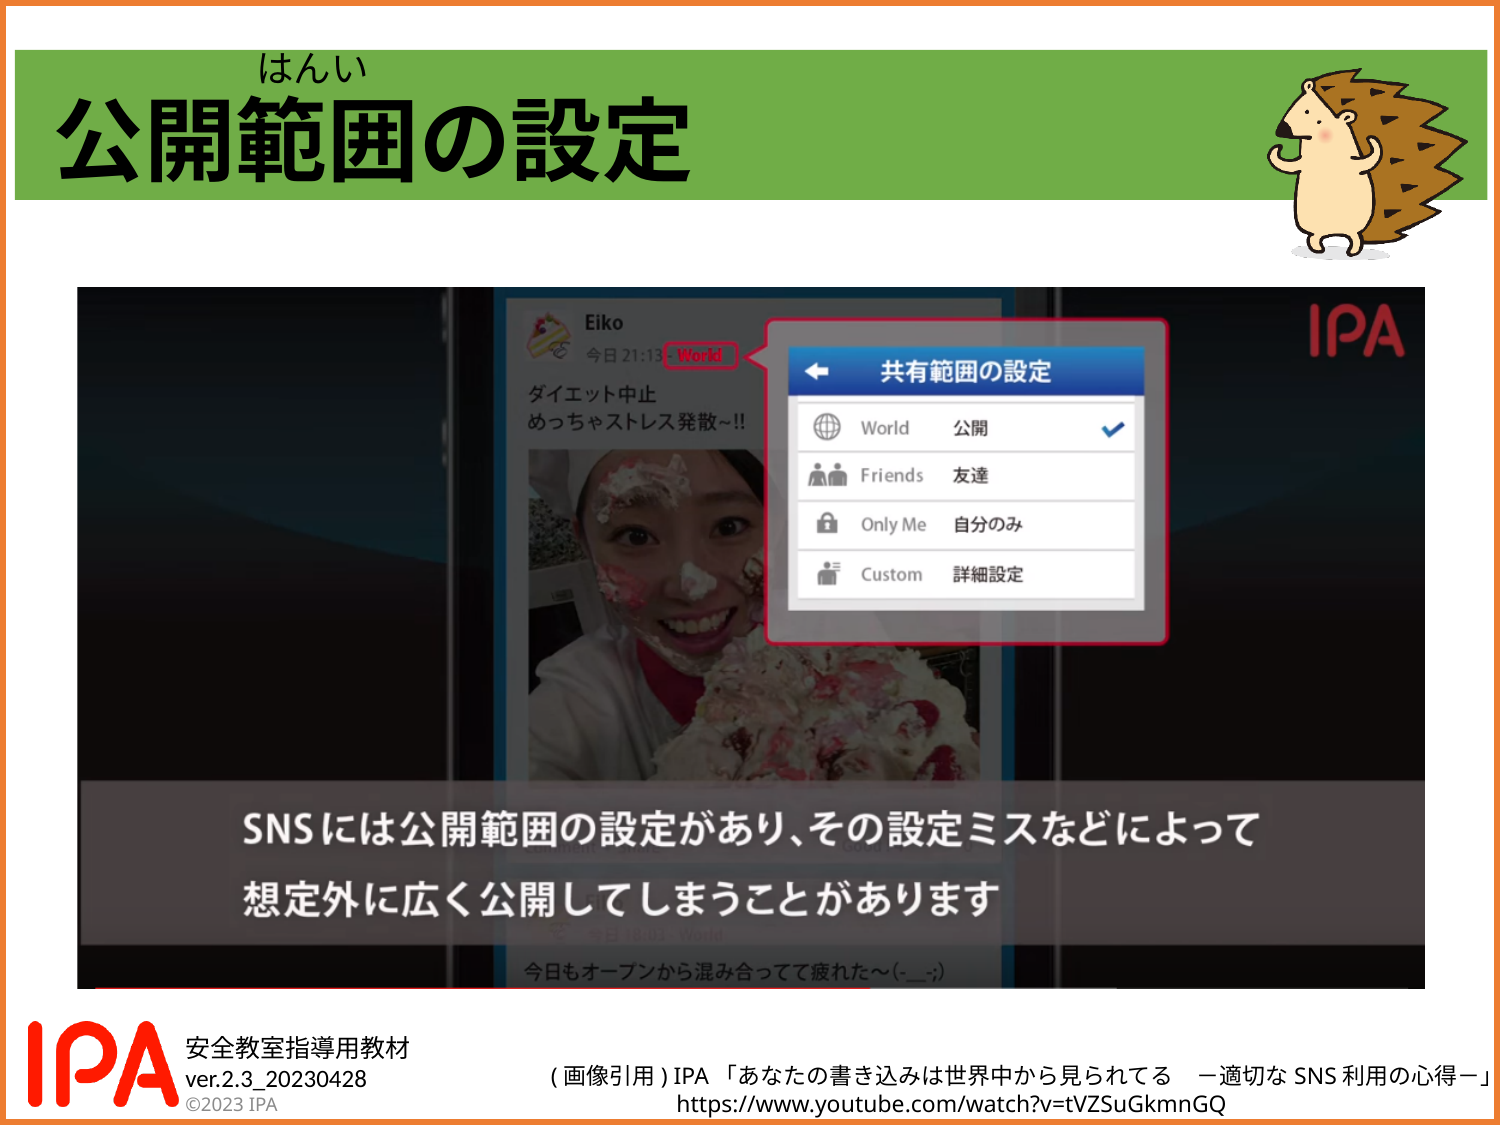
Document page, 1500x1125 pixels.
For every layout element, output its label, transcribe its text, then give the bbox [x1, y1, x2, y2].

text_box (画像引用) IPA「あなたの書き込みは世界中から見られてる －適切なSNS利用の心得－」 https://www.youtube.com/watch?v=tVZSuGkmnGQ [535, 1054, 1500, 1124]
picture [28, 1021, 179, 1107]
picture [1267, 68, 1468, 260]
title 公開範囲の設定 [37, 68, 1388, 223]
text_box はんい [241, 37, 450, 98]
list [74, 287, 1425, 990]
